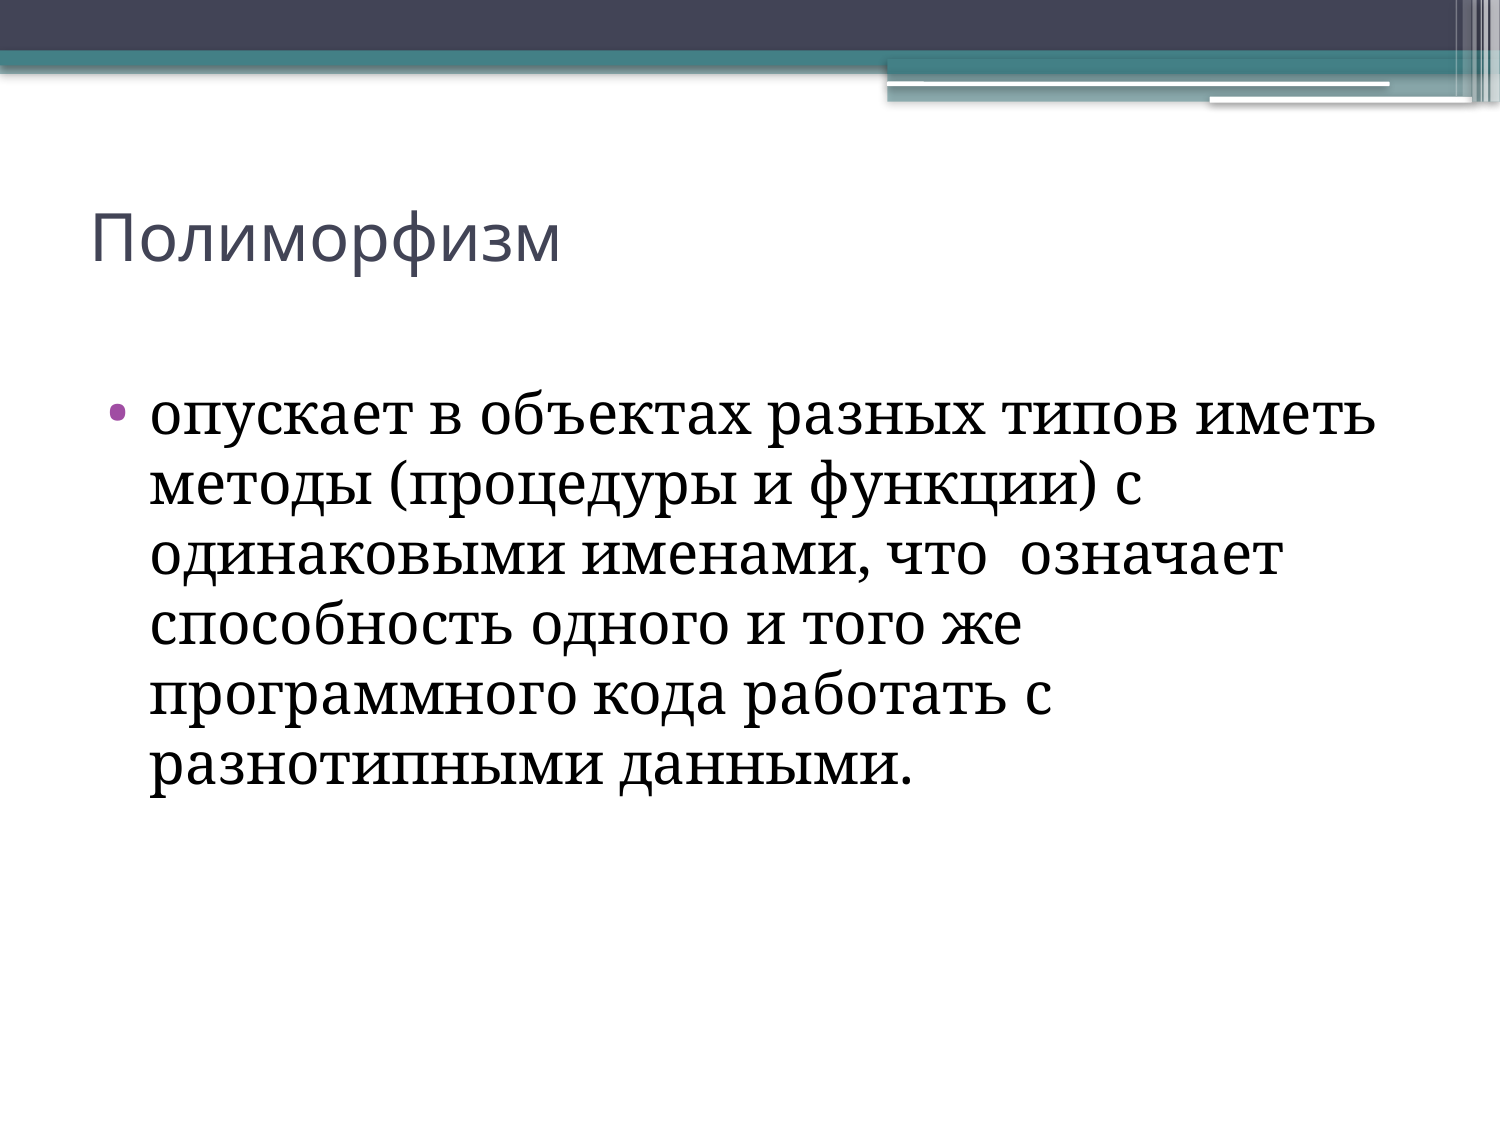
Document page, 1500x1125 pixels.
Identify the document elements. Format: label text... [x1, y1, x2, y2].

title Полиморфизм [75, 187, 1425, 363]
list опускает в объектах разных типов иметь методы (процедуры и функции) с одинаковыми именами, что означает способность одного и того же программного кода работать с разнотипными данными. [75, 368, 1425, 1079]
